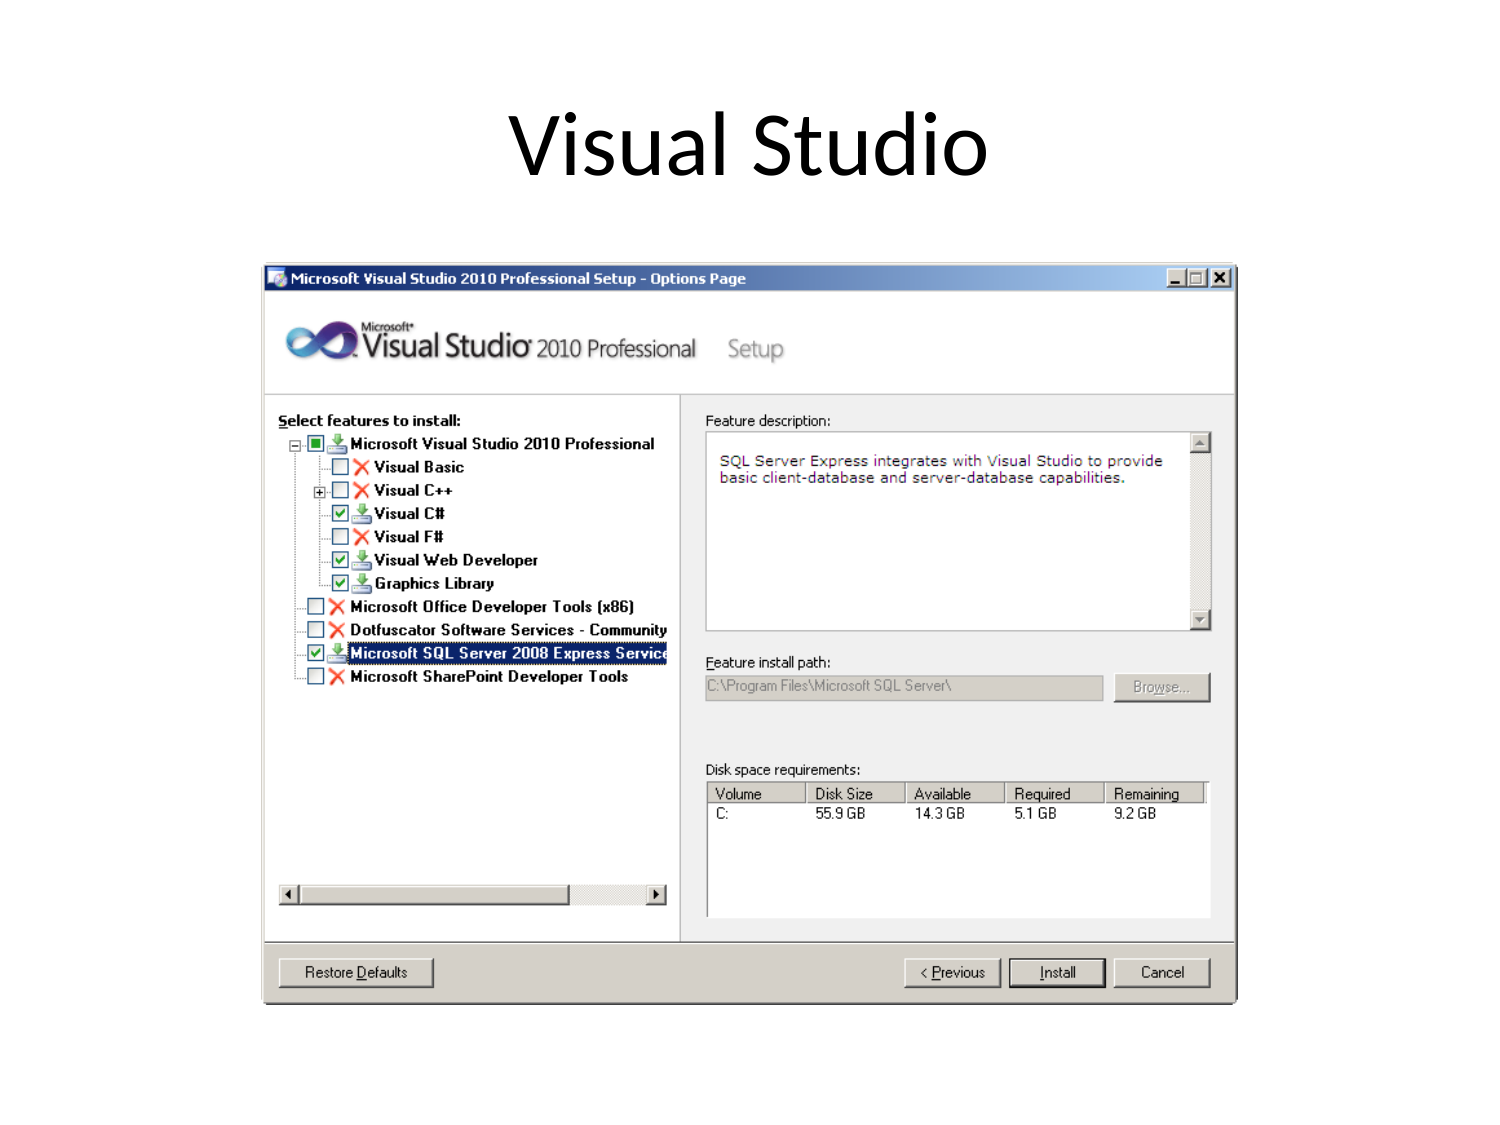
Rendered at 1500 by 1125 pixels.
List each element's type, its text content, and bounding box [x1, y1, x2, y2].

title Visual Studio [75, 45, 1425, 233]
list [261, 262, 1239, 1006]
